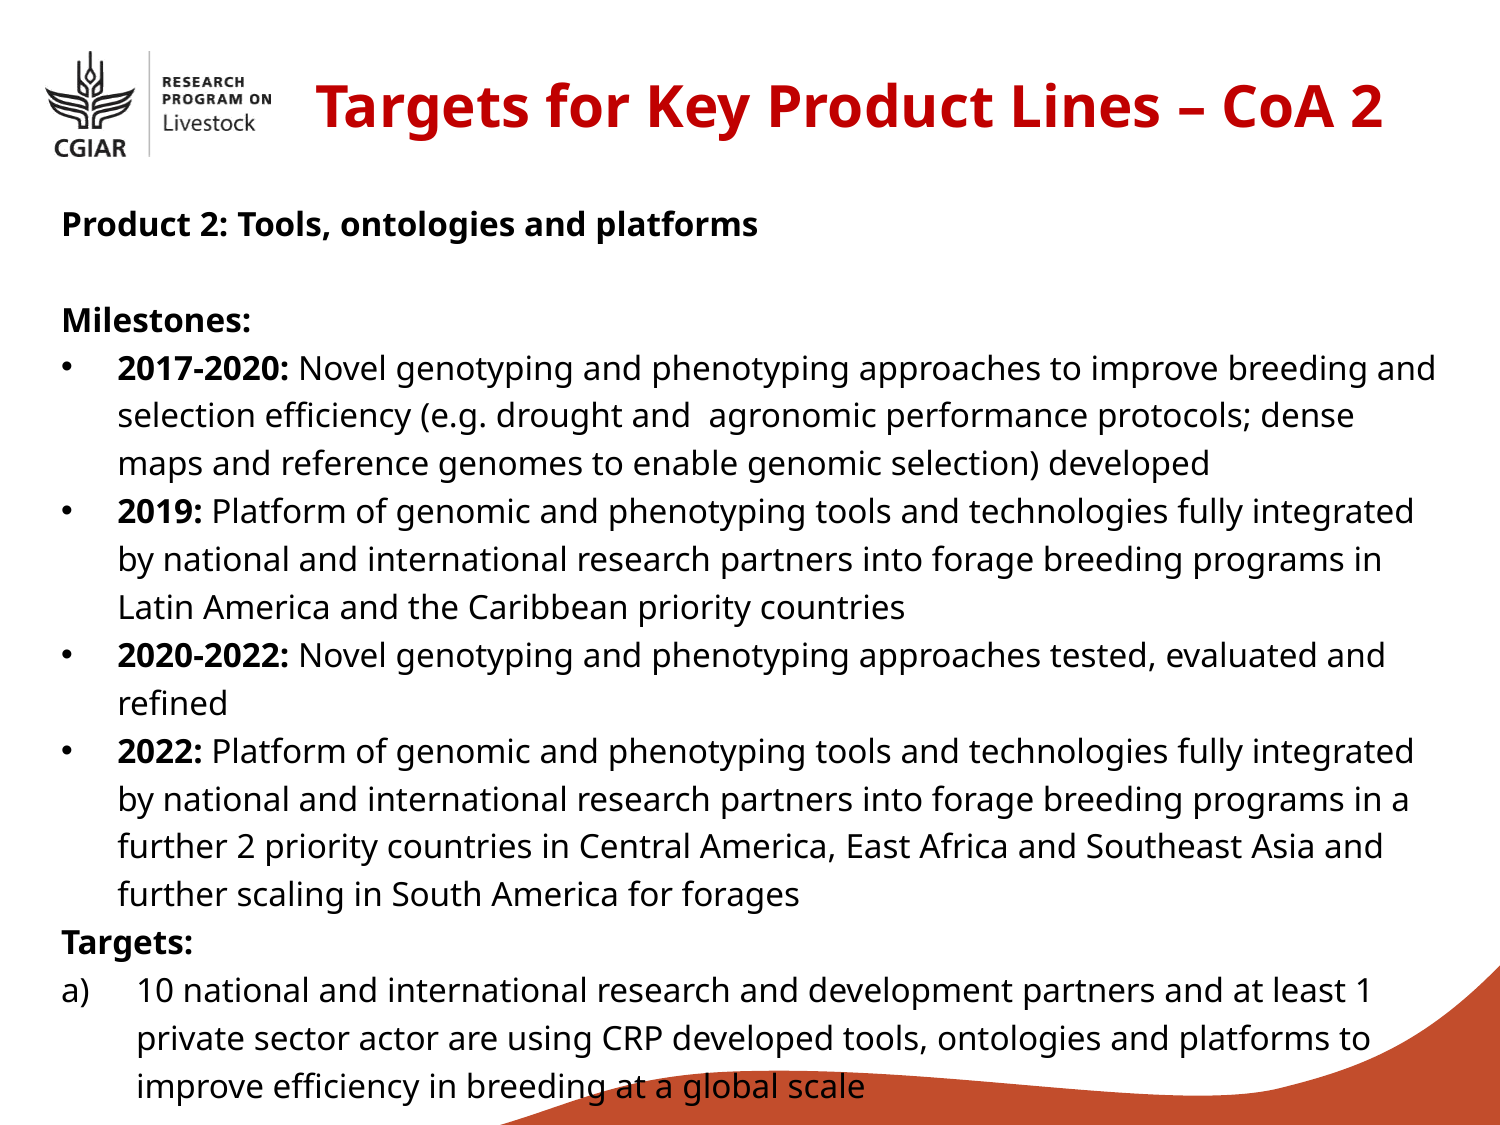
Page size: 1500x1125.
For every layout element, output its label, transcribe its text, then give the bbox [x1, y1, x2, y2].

picture [45, 51, 271, 157]
list Targets for Key Product Lines – CoA 2 [300, 33, 1463, 175]
list Product 2: Tools, ontologies and platforms Milestones: 2017-2020: Novel genotyping and phenotyping approaches to improve breeding and selection efficiency (e.g. drought and agronomic performance protocols; dense maps and reference genomes to enable genomic selection) developed 2019: Platform of genomic and phenotyping tools and technologies fully integrated by national and international research partners into forage breeding programs in Latin America and the Caribbean priority countries 2020-2022: Novel genotyping and phenotyping approaches tested, evaluated and refined 2022: Platform of genomic and phenotyping tools and technologies fully integrated by national and international research partners into forage breeding programs in a further 2 priority countries in Central America, East Africa and Southeast Asia and further scaling in South America for forages Targets: 10 national and international research and development partners and at least 1 private sector actor are using CRP developed tools, ontologies and platforms to improve efficiency in breeding at a global scale [45, 187, 1463, 1013]
